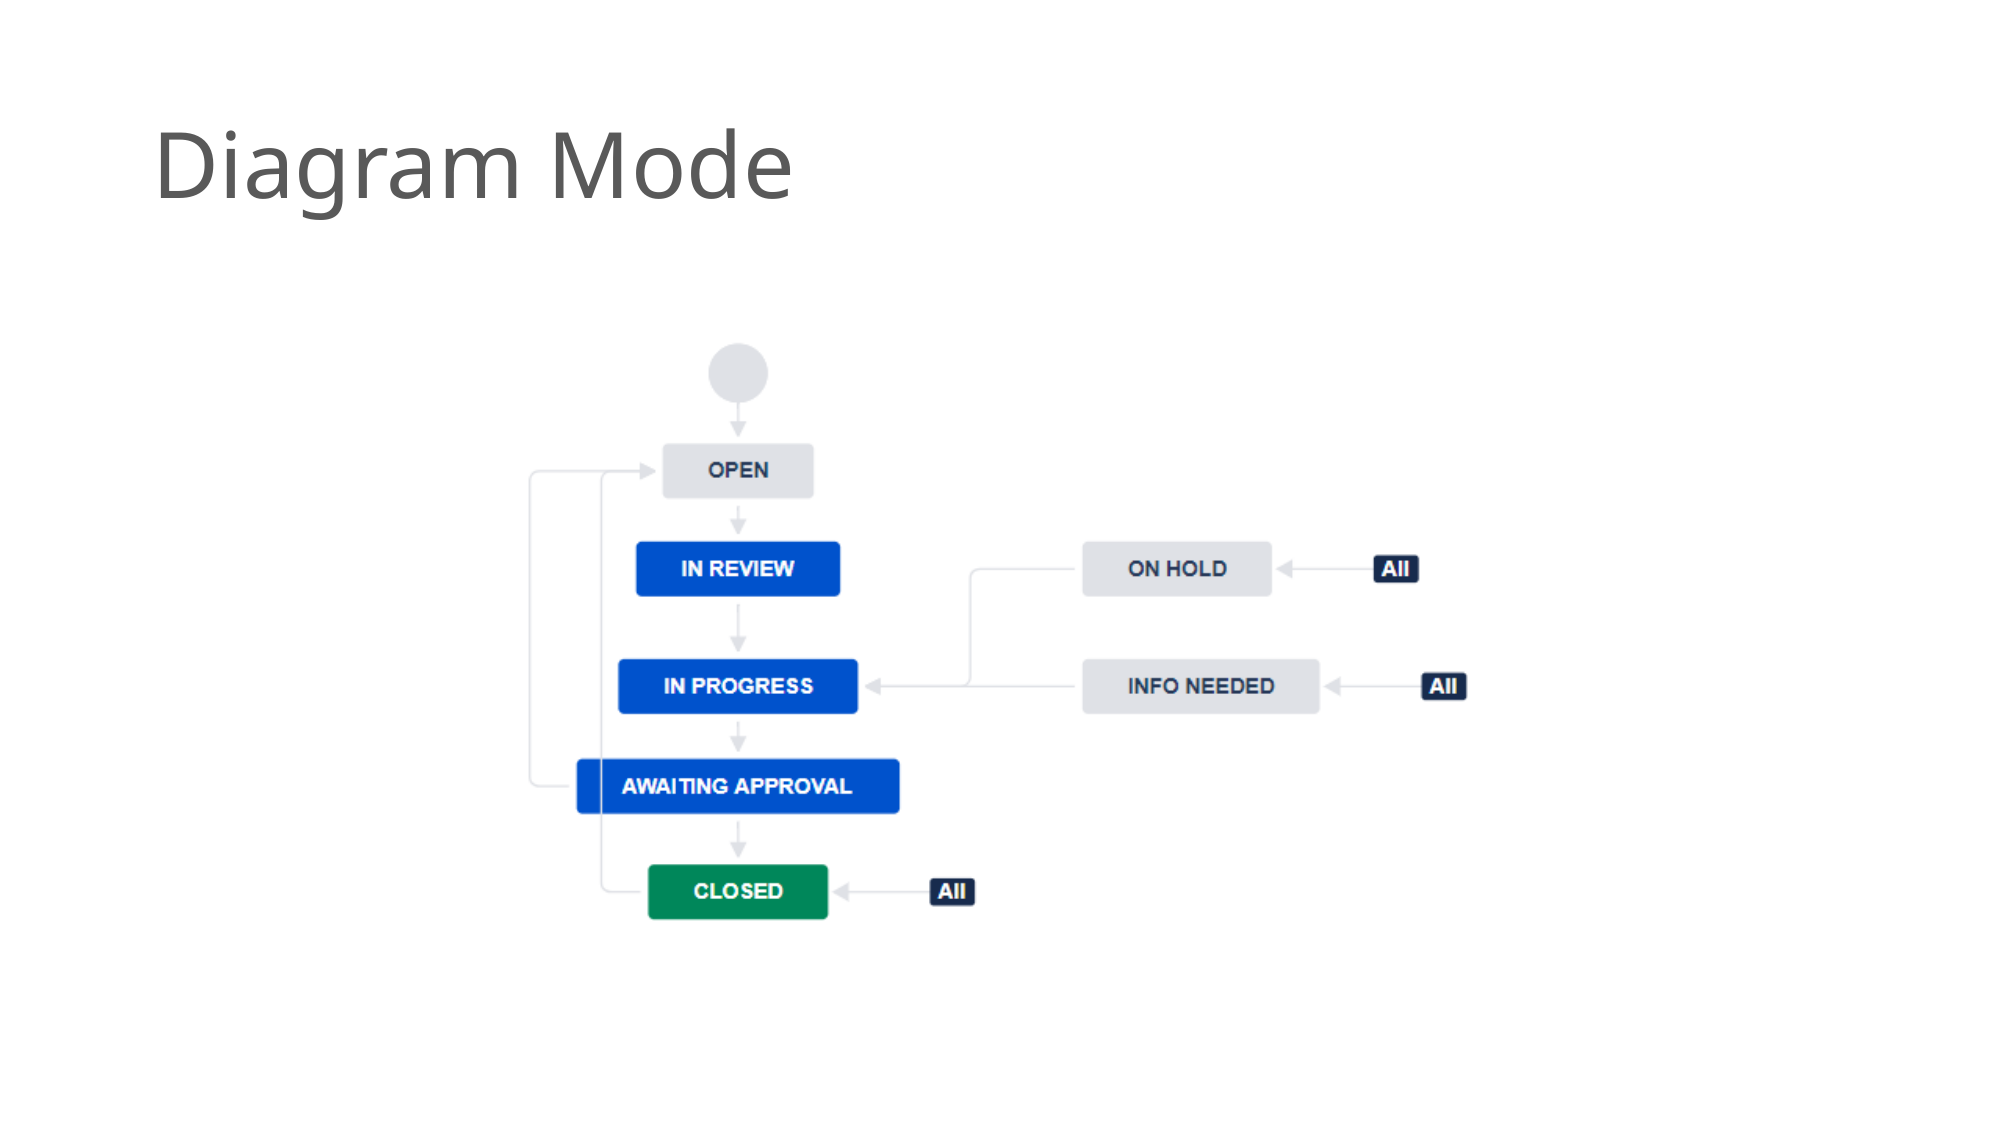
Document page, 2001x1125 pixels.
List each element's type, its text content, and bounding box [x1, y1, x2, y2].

title Diagram Mode [137, 59, 1863, 278]
picture [507, 326, 1493, 946]
